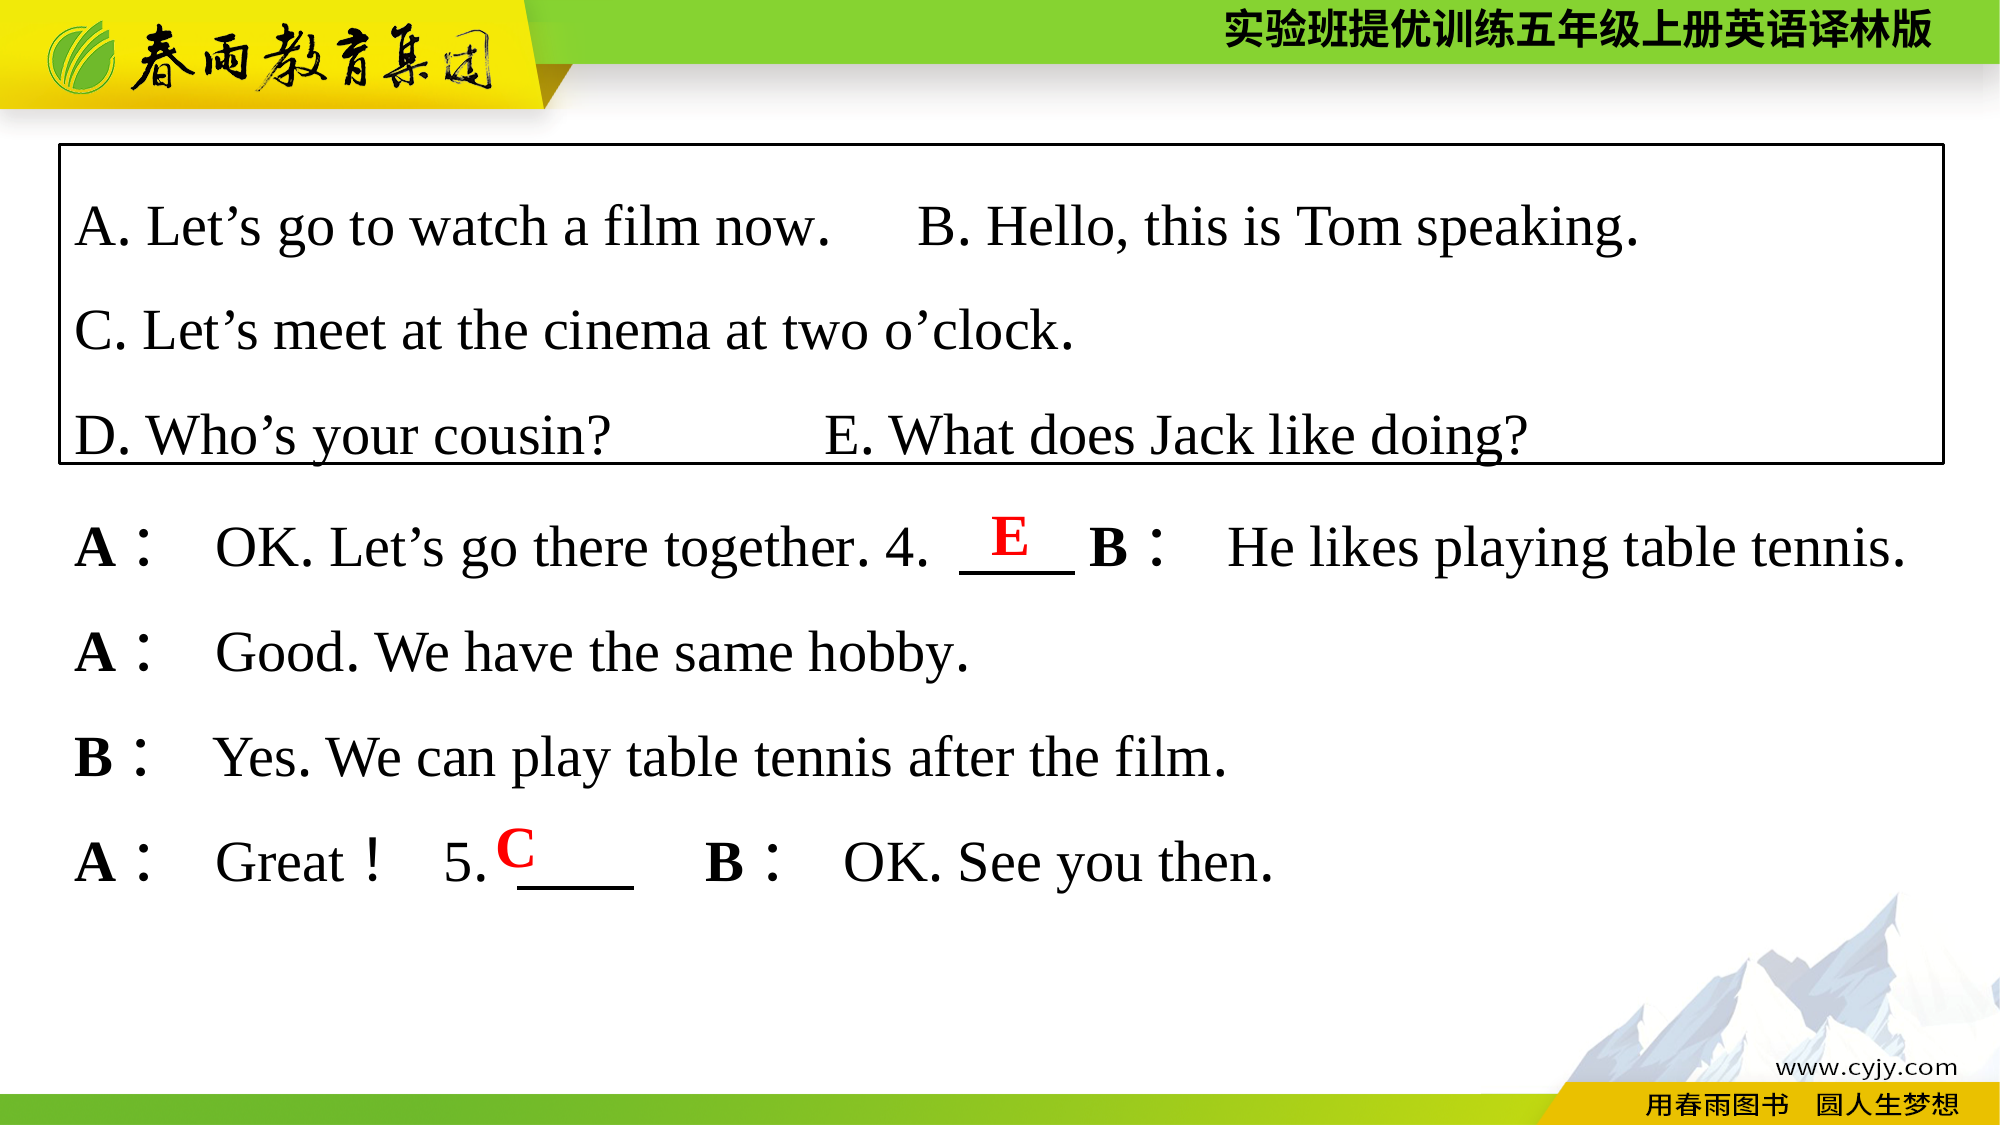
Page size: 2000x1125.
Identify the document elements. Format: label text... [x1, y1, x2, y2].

text_box E [976, 489, 1046, 575]
picture [0, 0, 2000, 1125]
list A. Let’s go to watch a film now. B. Hello, this is Tom speaking. C. Let’s meet at the cinema at two o’clock. D. Who’s your cousin? E. What does Jack like doing? [59, 144, 1944, 464]
text_box C [480, 801, 553, 887]
text_box A： OK. Let’s go there together. 4. B： He likes playing table tennis. A： Good. We have the same hobby. B： Yes. We can play table tennis after the film. A： Great！ 5. B： OK. See you then. [59, 466, 1944, 901]
